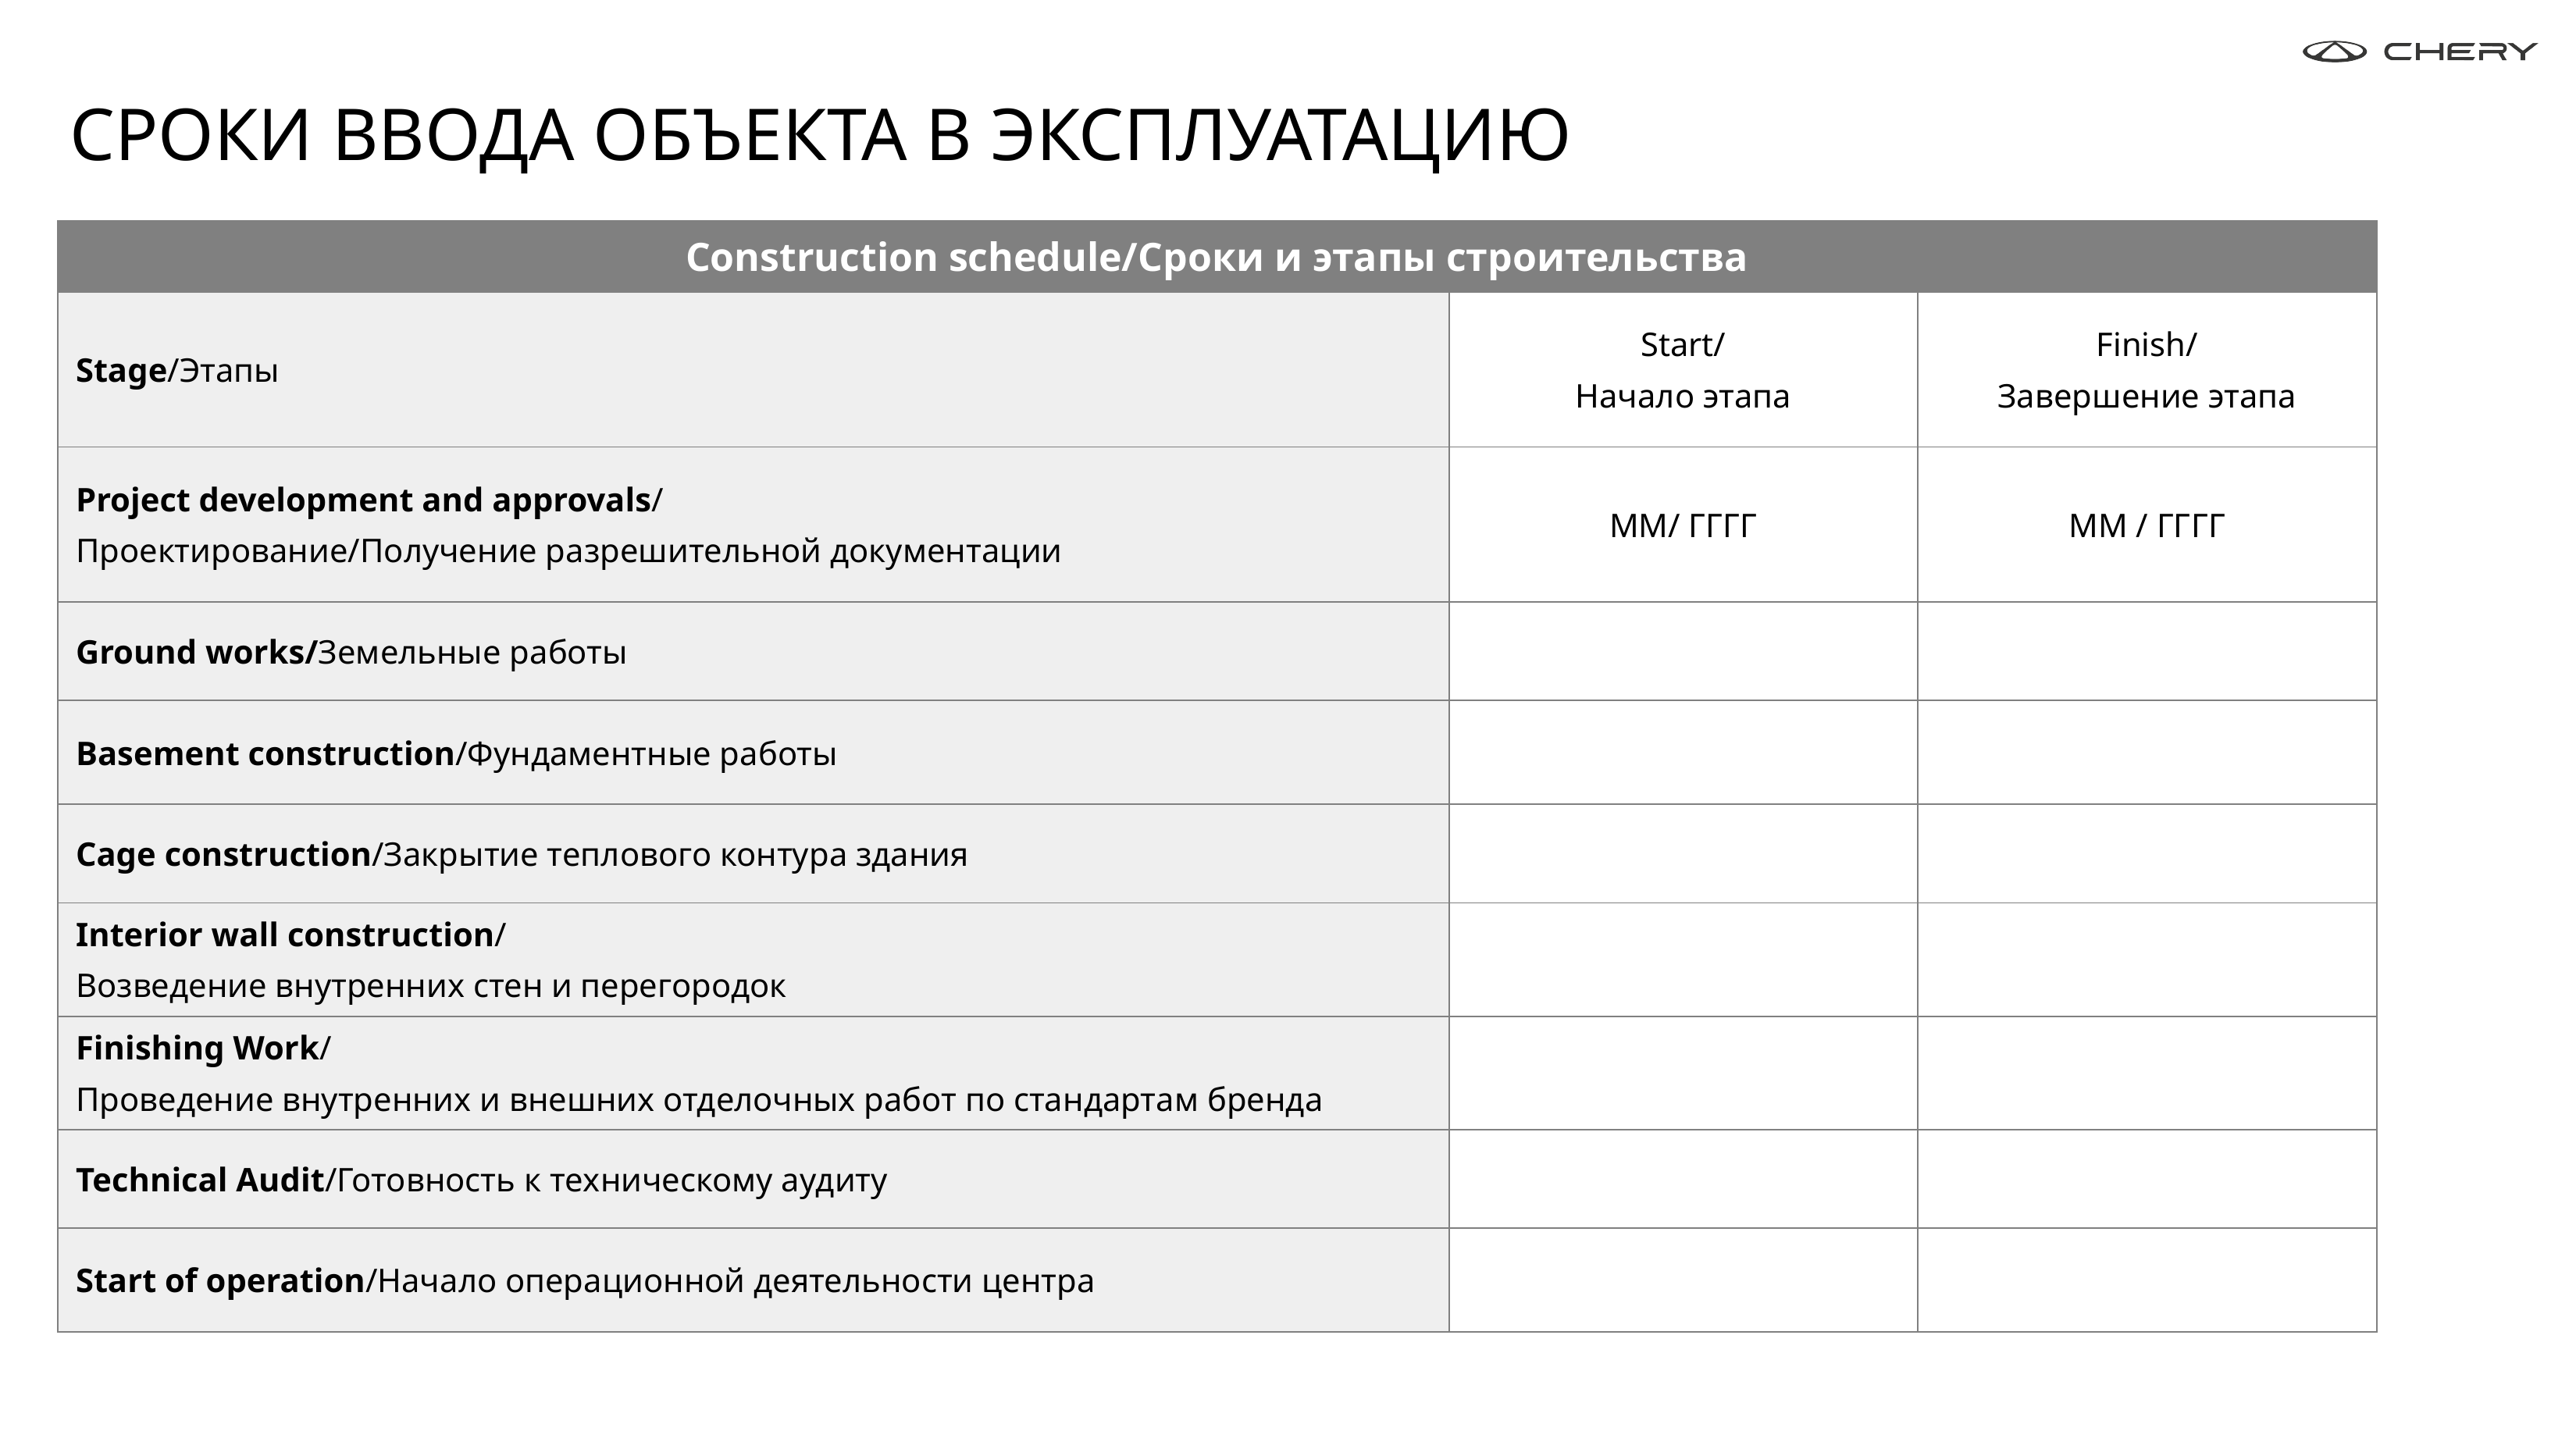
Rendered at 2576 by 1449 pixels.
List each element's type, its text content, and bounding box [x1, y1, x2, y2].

table_cell Finishing Work/ Проведение внутренних и внешних отделочных работ по стандартам бренда [59, 1017, 1448, 1129]
table_cell [1919, 1229, 2376, 1331]
table_cell [1450, 603, 1917, 700]
table_cell Basement construction/Фундаментные работы [59, 701, 1448, 803]
table_cell [1919, 903, 2376, 1016]
table_cell [1450, 701, 1917, 803]
table_cell [1919, 701, 2376, 803]
table_cell [1919, 603, 2376, 700]
table_cell ММ / ГГГГ [1919, 447, 2376, 601]
table_cell [1450, 805, 1917, 903]
table_cell Ground works/Земельные работы [59, 603, 1448, 700]
title СРОКИ ВВОДА ОБЪЕКТА В ЭКСПЛУАТАЦИЮ [58, 82, 2518, 193]
table_cell ММ/ ГГГГ [1450, 447, 1917, 601]
table_cell [1450, 1229, 1917, 1331]
table_cell Stage/Этапы [59, 293, 1448, 447]
table_header Construction schedule/Сроки и этапы строительства [59, 222, 2376, 291]
table_cell Project development and approvals/ Проектирование/Получение разрешительной документации [59, 447, 1448, 601]
table_cell [1450, 1130, 1917, 1227]
table_cell [1450, 1017, 1917, 1129]
table_cell [1919, 805, 2376, 903]
table_cell Start/ Начало этапа [1450, 293, 1917, 447]
table_cell Technical Audit/Готовность к техническому аудиту [59, 1130, 1448, 1227]
table_cell [1919, 1017, 2376, 1129]
table_cell [1919, 1130, 2376, 1227]
table_cell Cage construction/Закрытие теплового контура здания [59, 805, 1448, 903]
table_cell Start of operation/Начало операционной деятельности центра [59, 1229, 1448, 1331]
table_cell Interior wall construction/ Возведение внутренних стен и перегородок [59, 903, 1448, 1016]
table_cell Finish/ Завершение этапа [1919, 293, 2376, 447]
table_cell [1450, 903, 1917, 1016]
picture [2303, 41, 2539, 62]
